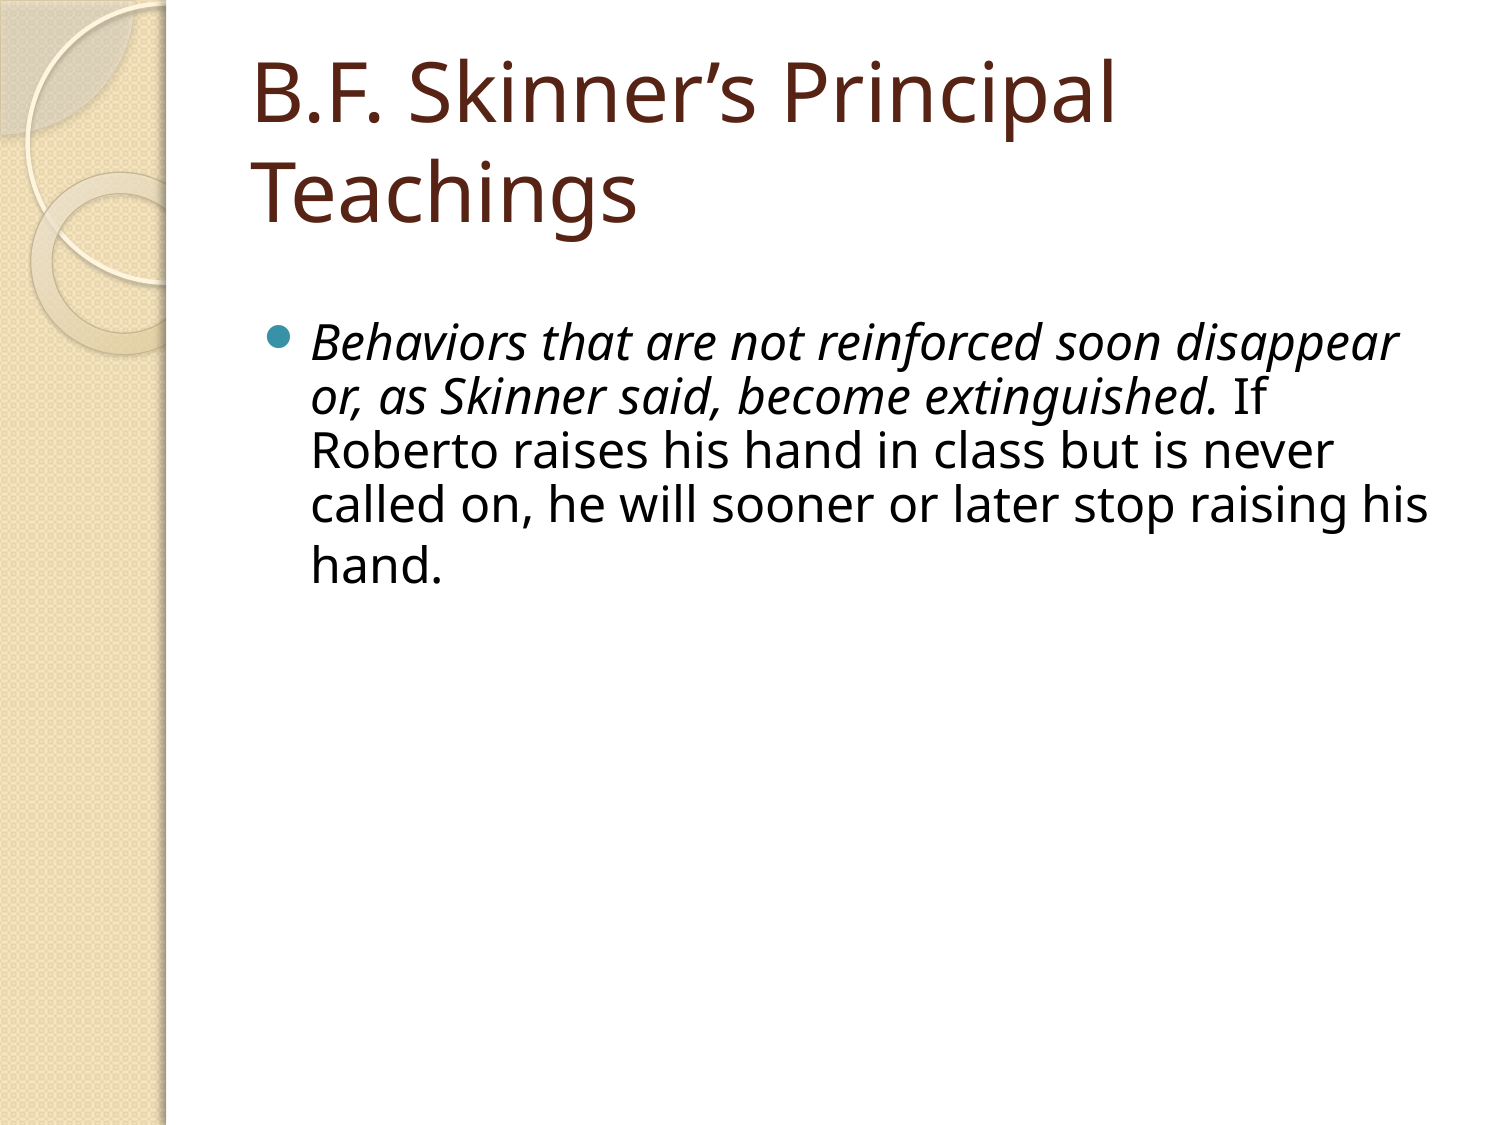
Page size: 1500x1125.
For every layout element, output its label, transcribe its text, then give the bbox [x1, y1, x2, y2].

list Behaviors that are not reinforced soon disappear or, as Skinner said, become extinguished. If Roberto raises his hand in class but is never called on, he will sooner or later stop raising his hand. [235, 237, 1466, 1025]
title B.F. Skinner’s Principal Teachings [235, 45, 1466, 233]
